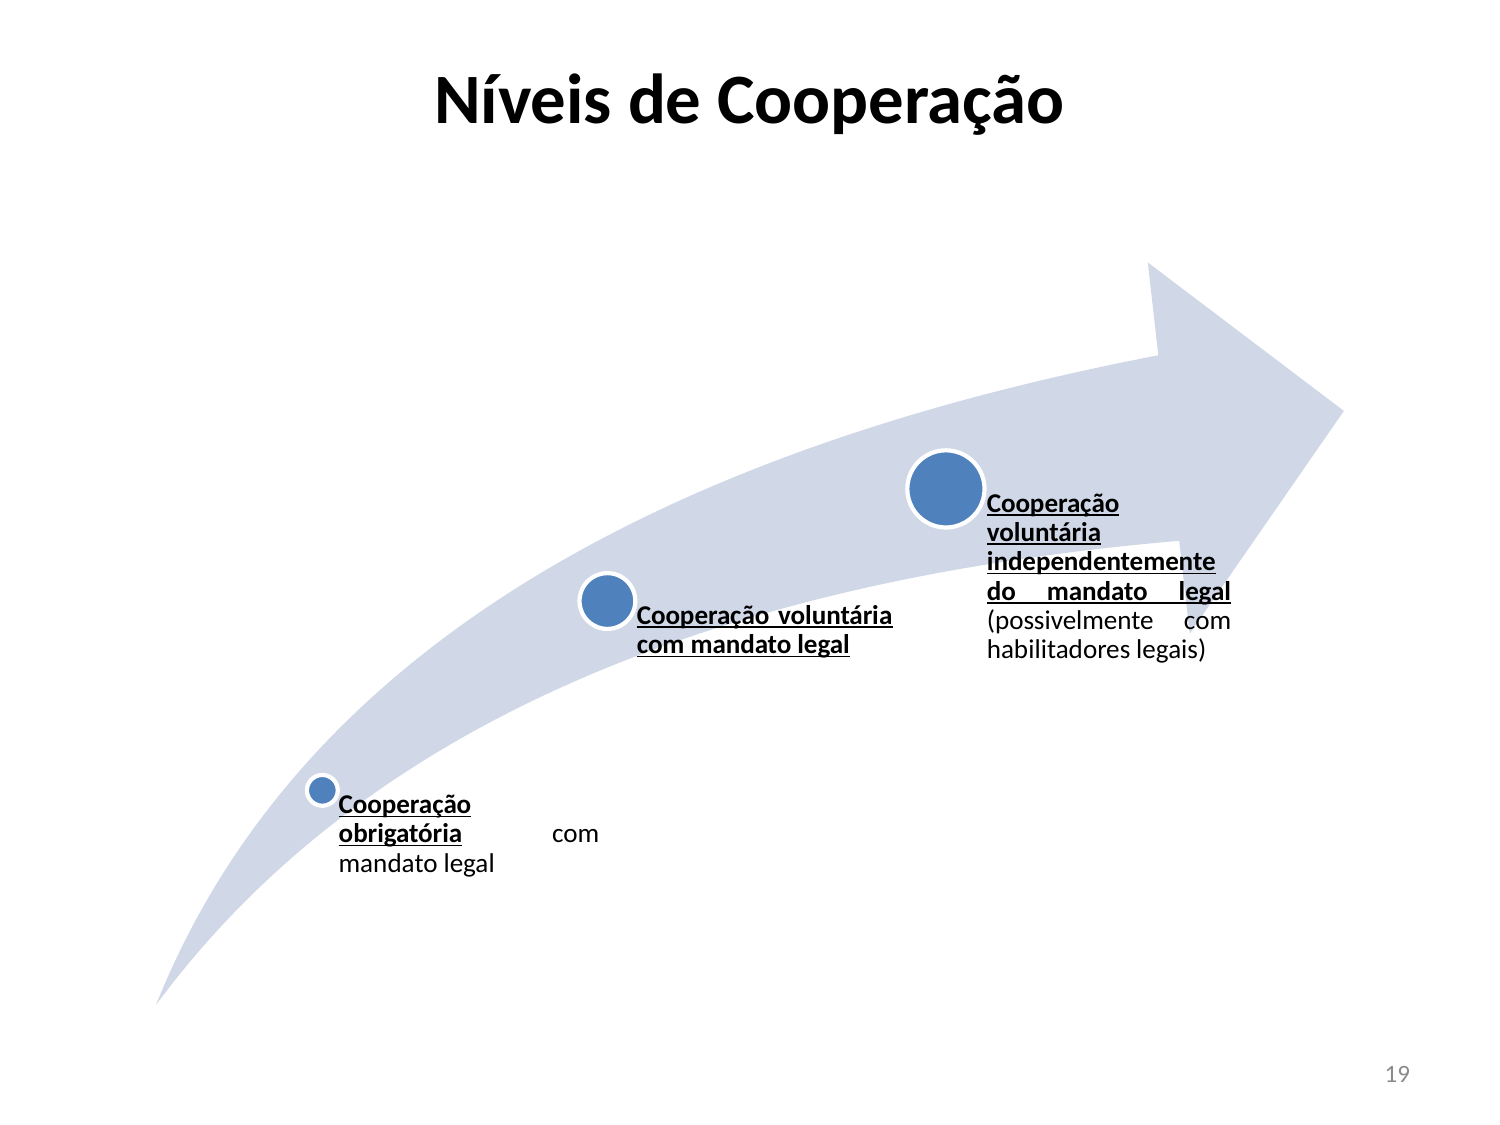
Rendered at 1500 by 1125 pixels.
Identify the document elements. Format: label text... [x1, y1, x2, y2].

slide_number 19 [1074, 1042, 1425, 1103]
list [74, 262, 1426, 1006]
title Níveis de Cooperação [75, 45, 1425, 233]
